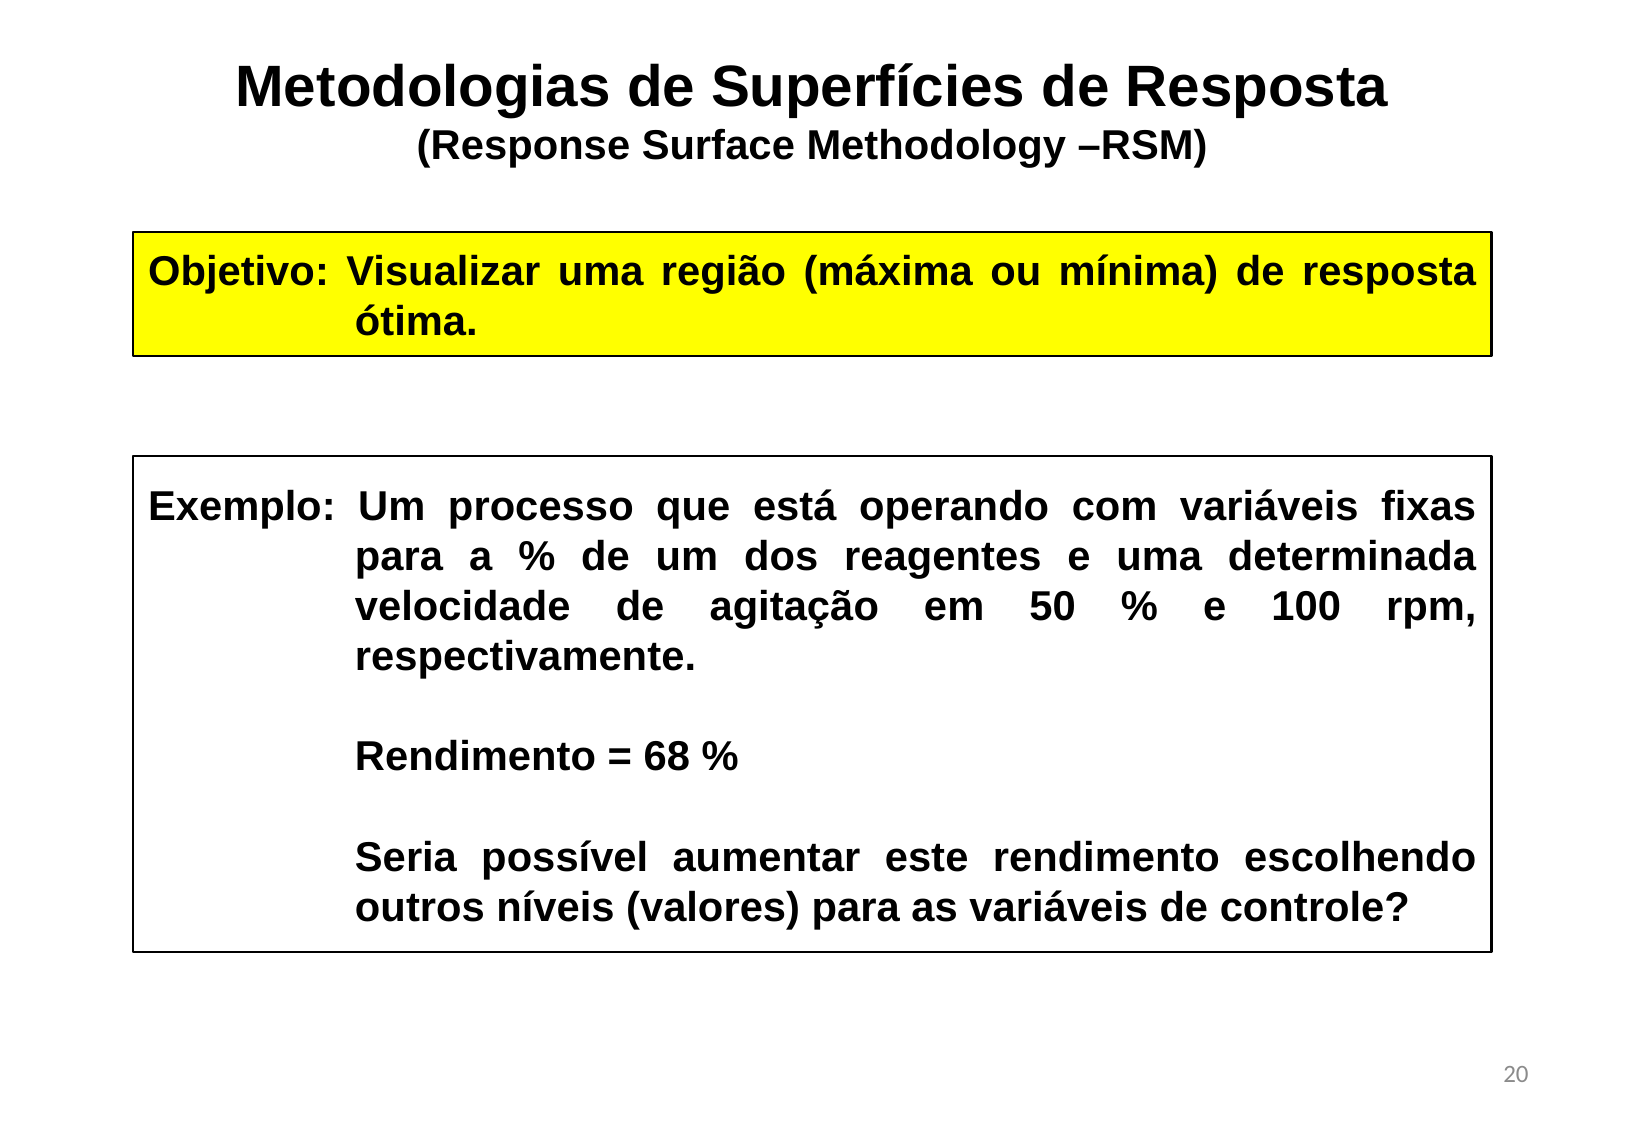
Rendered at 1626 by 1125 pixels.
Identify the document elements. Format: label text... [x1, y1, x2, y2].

text_box Metodologias de Superfícies de Resposta (Response Surface Methodology –RSM) [221, 42, 1403, 173]
slide_number 20 [1164, 1042, 1544, 1103]
text_box Exemplo: Um processo que está operando com variáveis fixas para a % de um dos reagentes e uma determinada velocidade de agitação em 50 % e 100 rpm, respectivamente. Rendimento = 68 % Seria possível aumentar este rendimento escolhendo outros níveis (valores) para as variáveis de controle? [131, 454, 1494, 954]
text_box Objetivo: Visualizar uma região (máxima ou mínima) de resposta ótima. [131, 230, 1494, 358]
